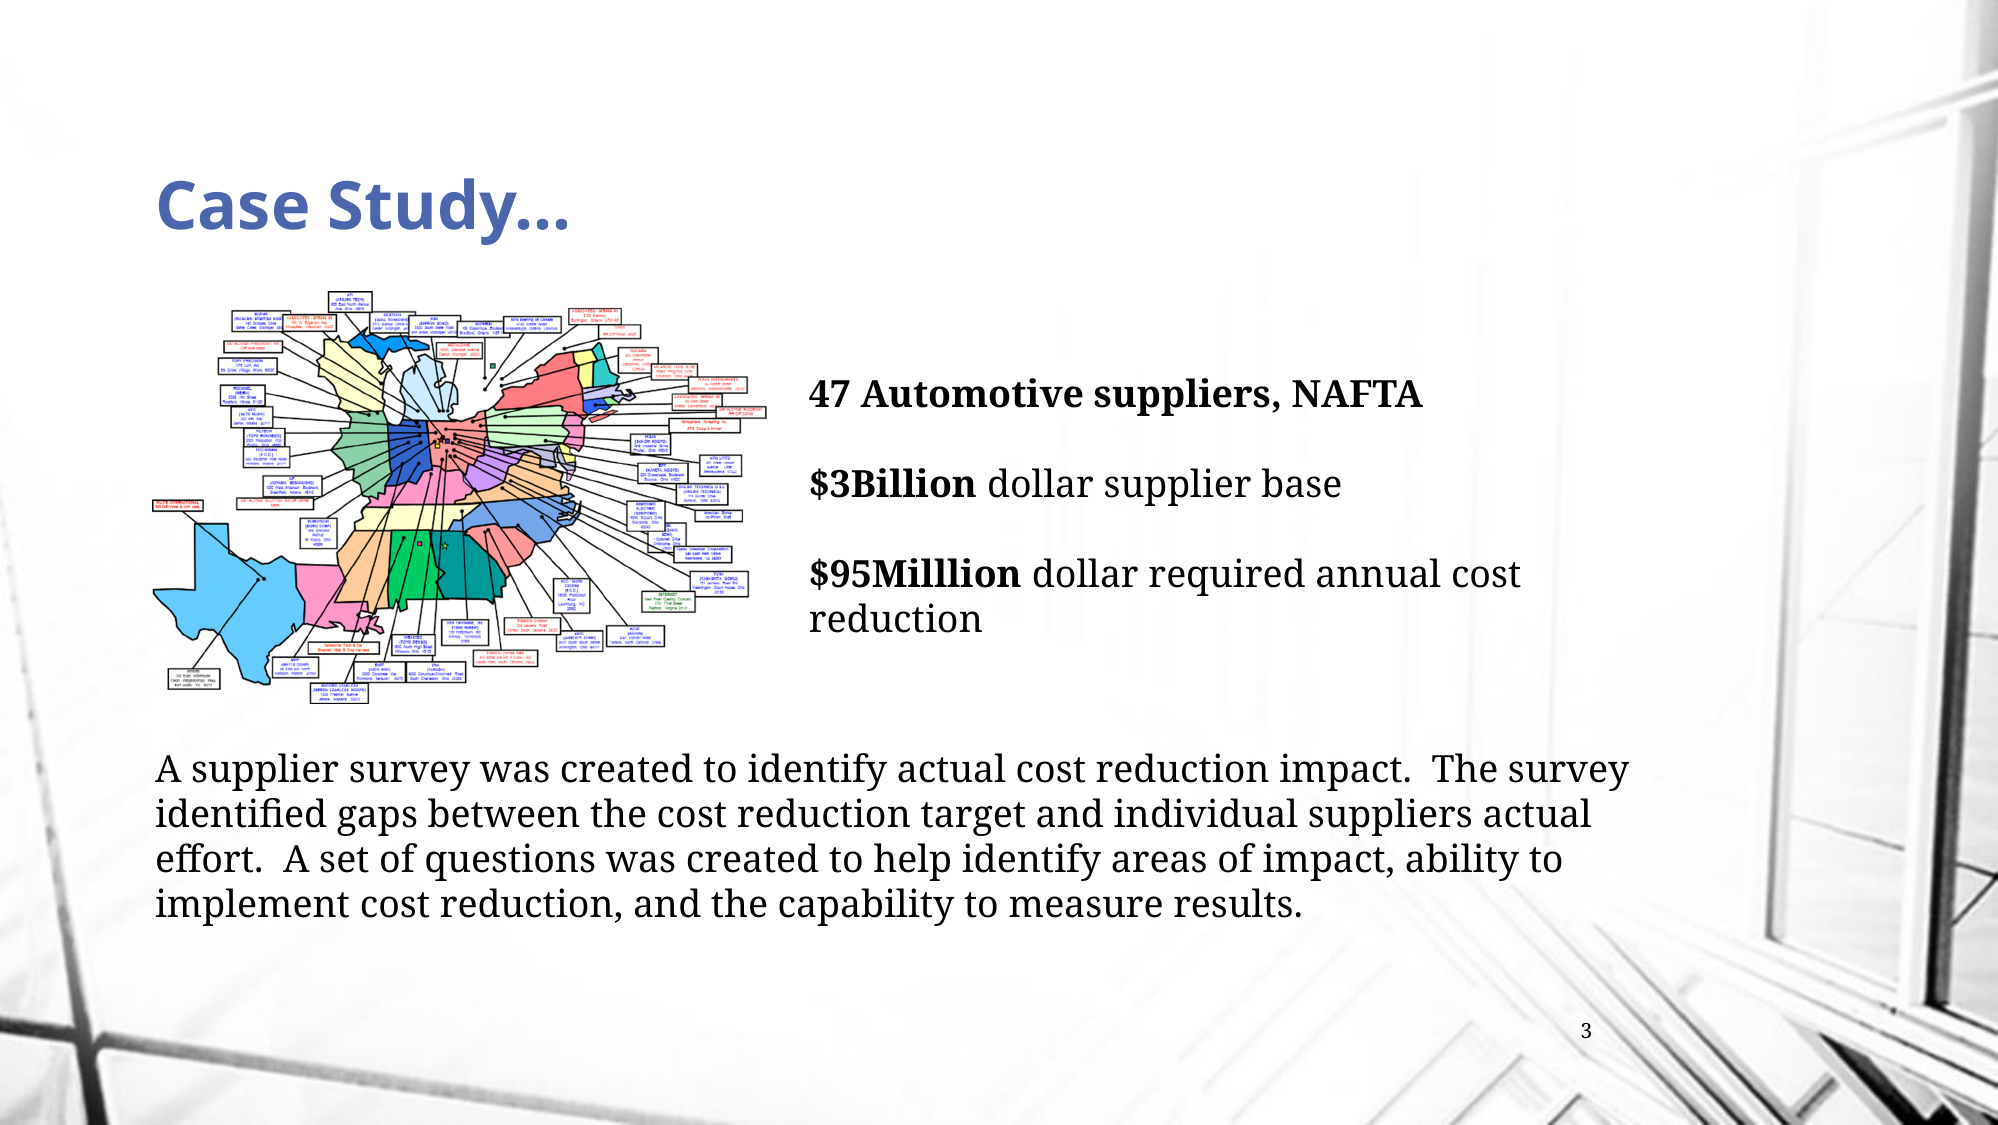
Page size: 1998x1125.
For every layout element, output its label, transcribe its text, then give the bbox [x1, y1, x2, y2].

text_box A supplier survey was created to identify actual cost reduction impact. The survey identified gaps between the cost reduction target and individual suppliers actual effort. A set of questions was created to help identify areas of impact, ability to implement cost reduction, and the capability to measure results. [147, 737, 1658, 978]
text_box 47 Automotive suppliers, NAFTA $3Billion dollar supplier base $95Milllion dollar required annual cost reduction [801, 362, 1664, 693]
slide_number 3 [1561, 1013, 1601, 1052]
title Case Study… [147, 124, 1050, 251]
picture [0, 0, 1998, 1125]
